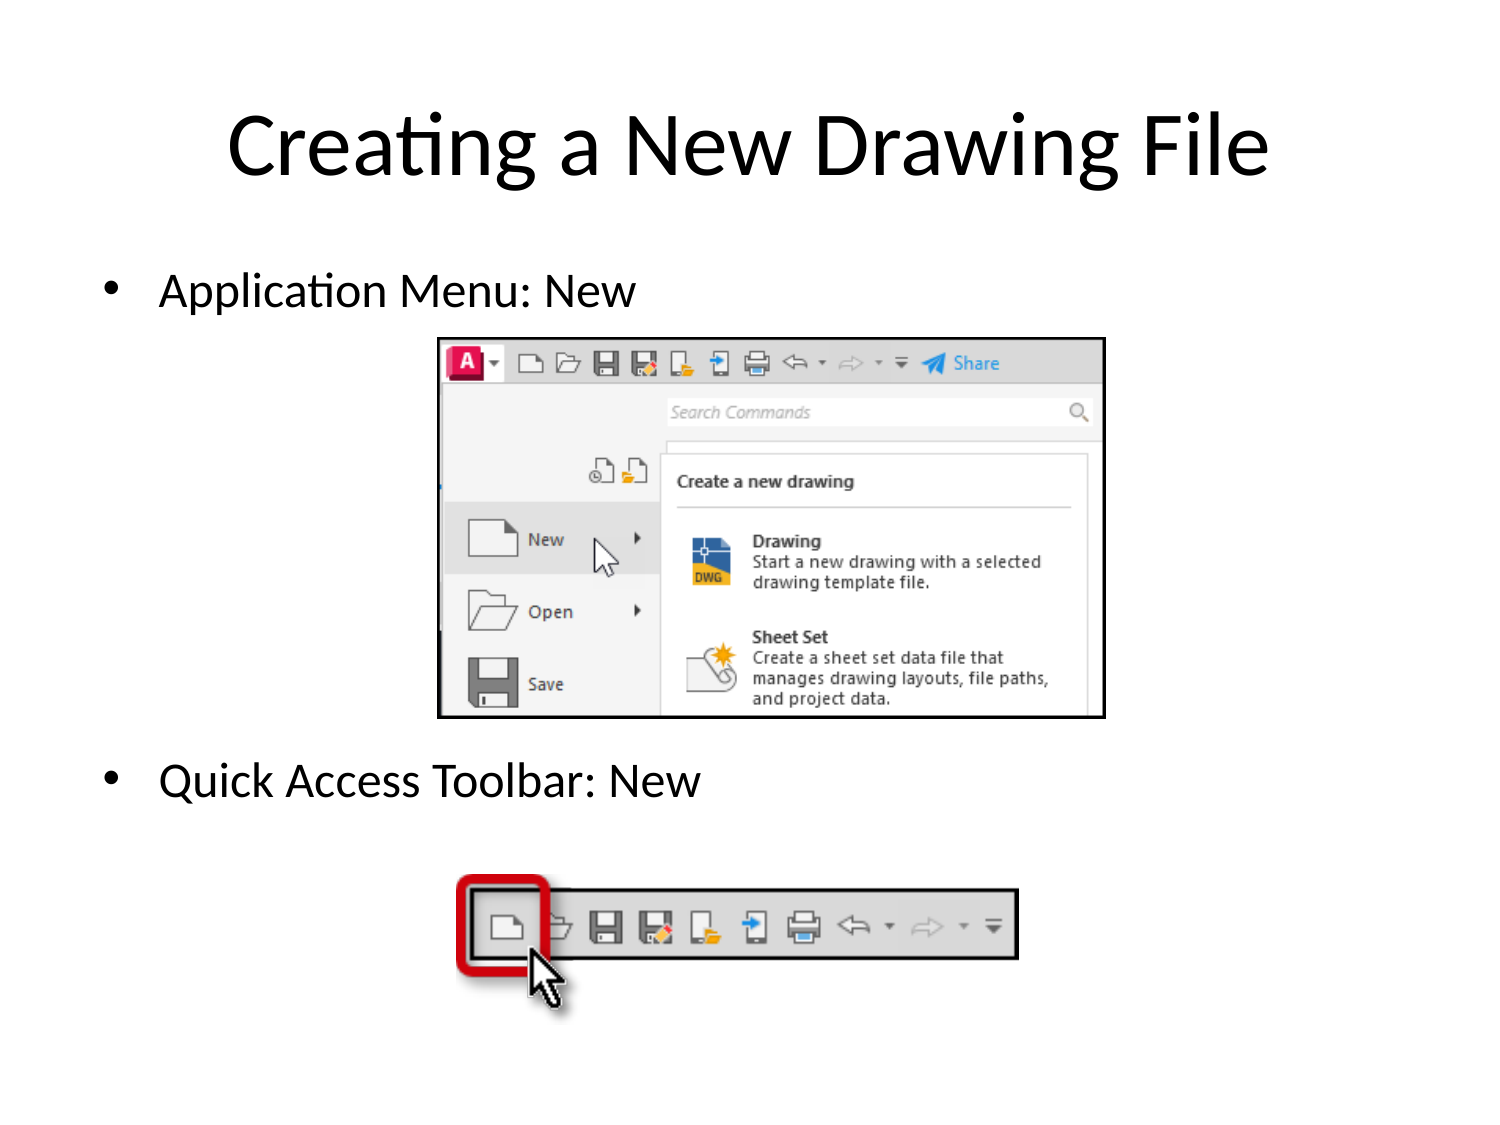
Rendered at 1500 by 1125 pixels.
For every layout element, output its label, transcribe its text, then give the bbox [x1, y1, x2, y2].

list Application Menu: New Quick Access Toolbar: New [87, 249, 738, 950]
picture [437, 337, 1106, 719]
title Creating a New Drawing File [75, 45, 1425, 233]
picture [456, 874, 1019, 1026]
